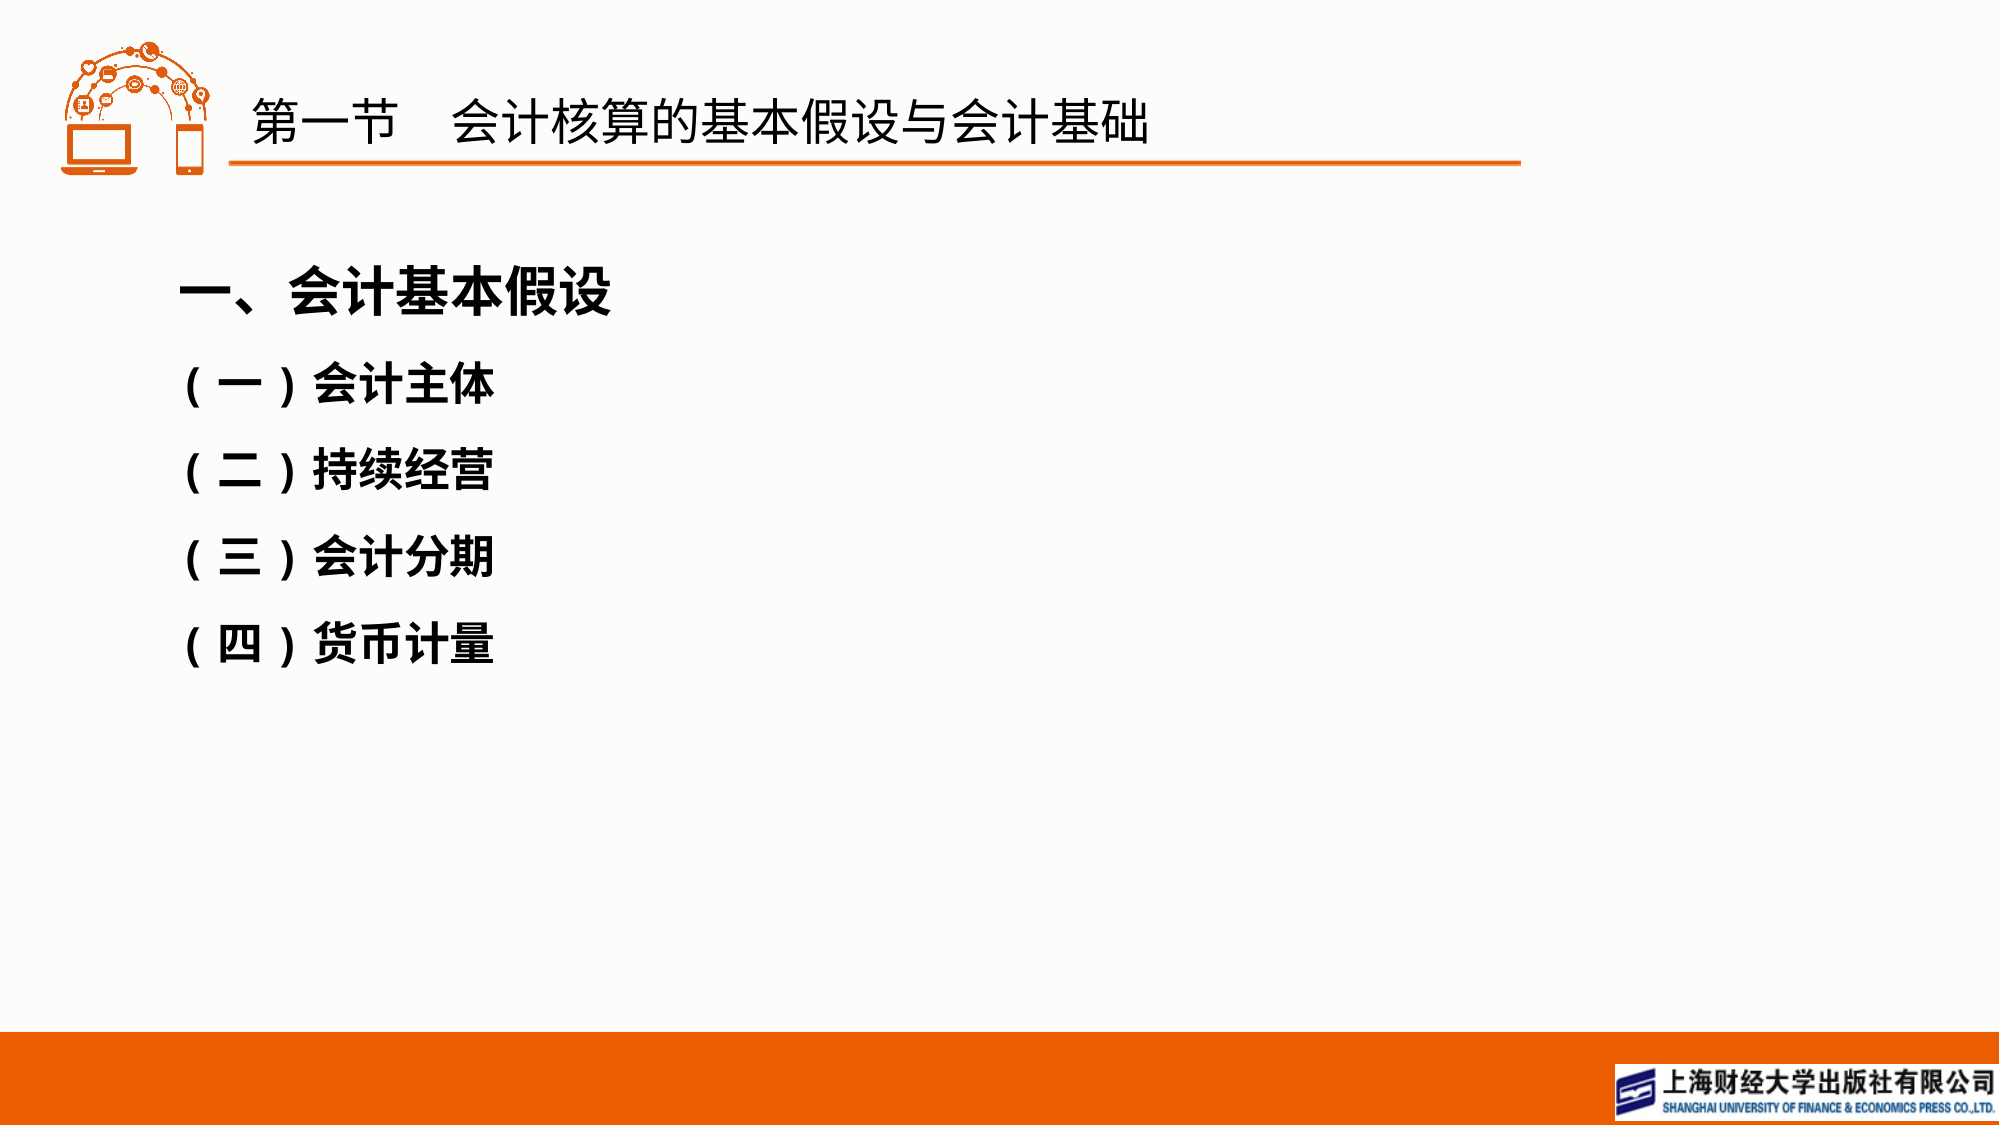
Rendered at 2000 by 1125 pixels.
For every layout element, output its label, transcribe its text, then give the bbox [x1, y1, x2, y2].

list 一、会计基本假设 (一)会计主体 (二)持续经营 (三)会计分期 (四)货币计量 [163, 227, 1837, 1049]
title 第一节 会计核算的基本假设与会计基础 [235, 82, 1605, 189]
picture [0, 0, 2000, 1125]
